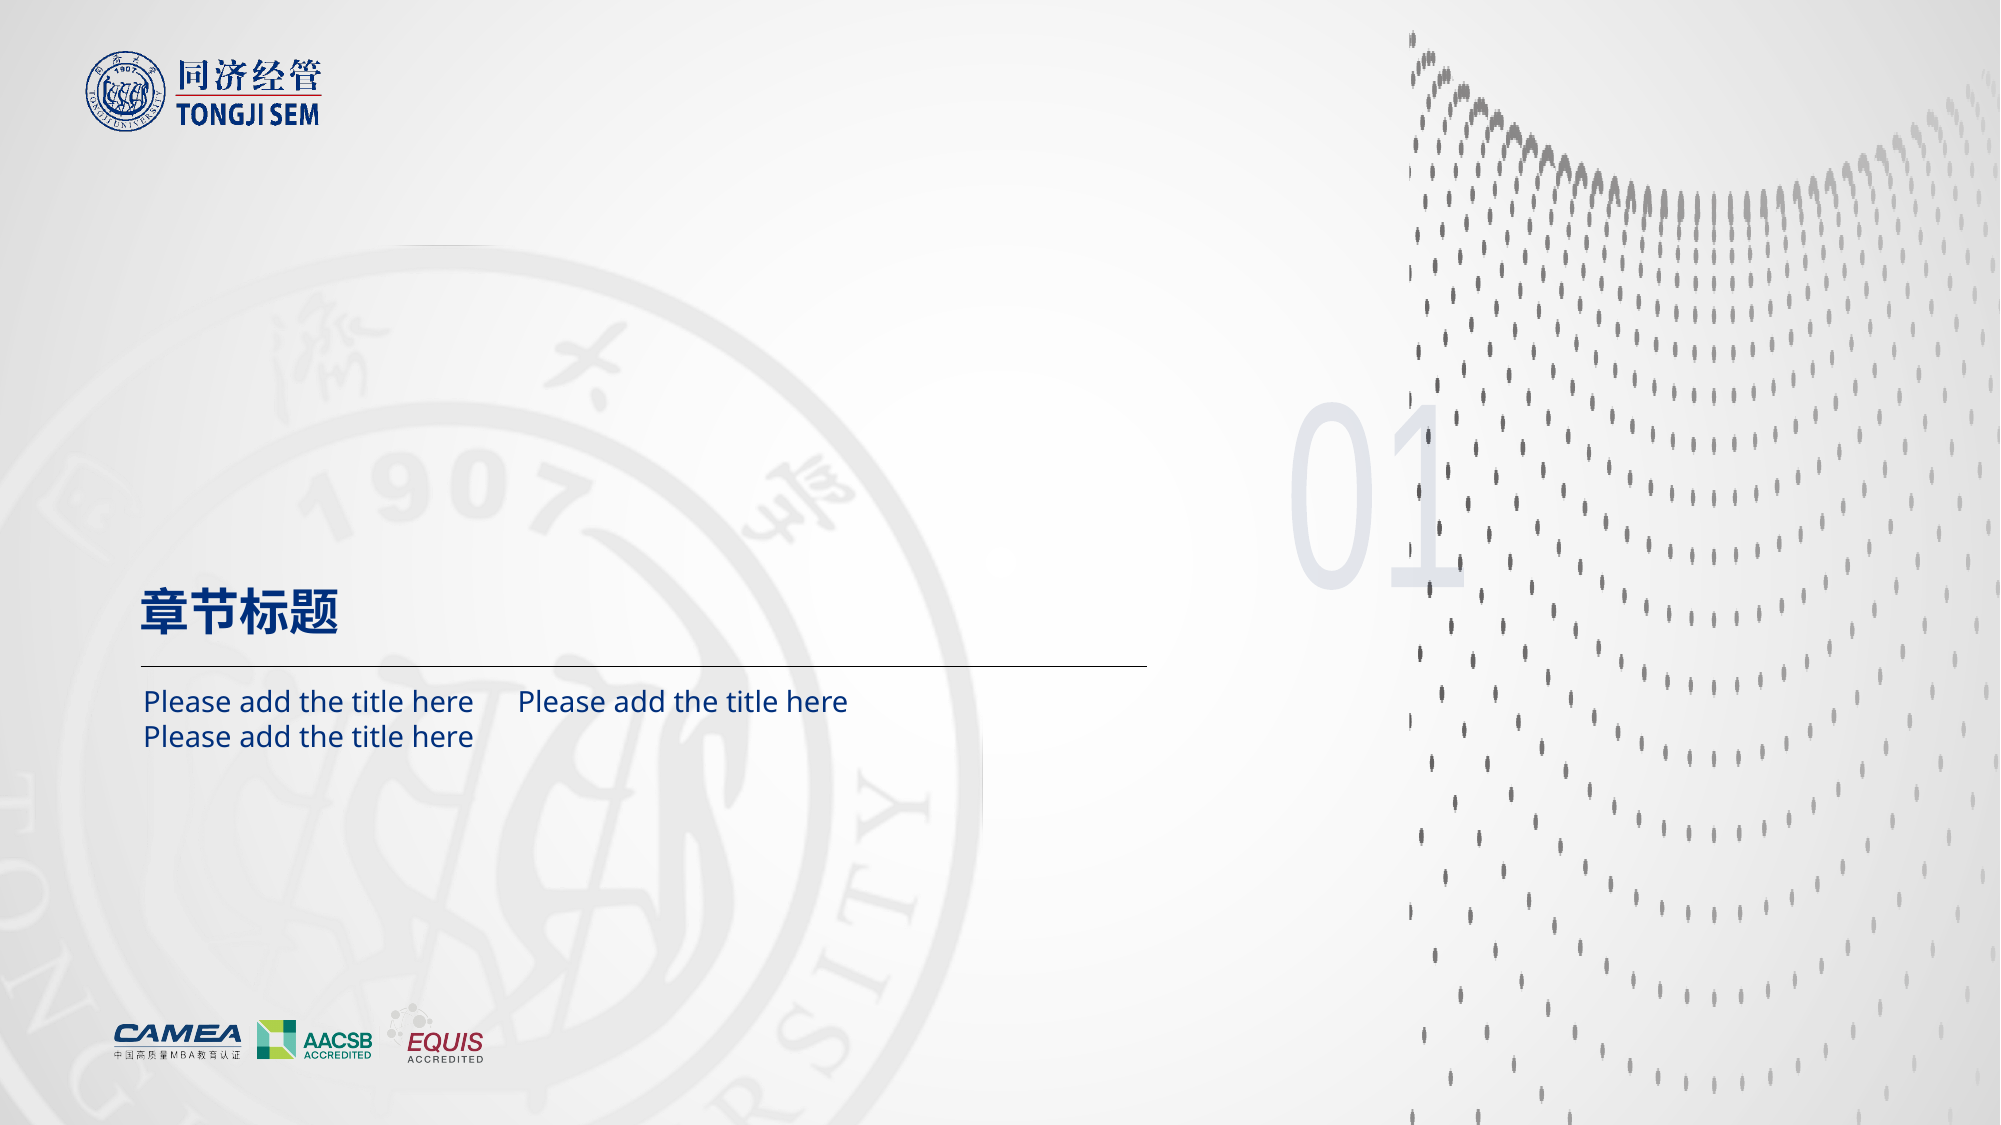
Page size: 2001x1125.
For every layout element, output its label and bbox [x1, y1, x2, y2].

picture [0, 167, 1030, 1125]
picture [73, 43, 334, 140]
